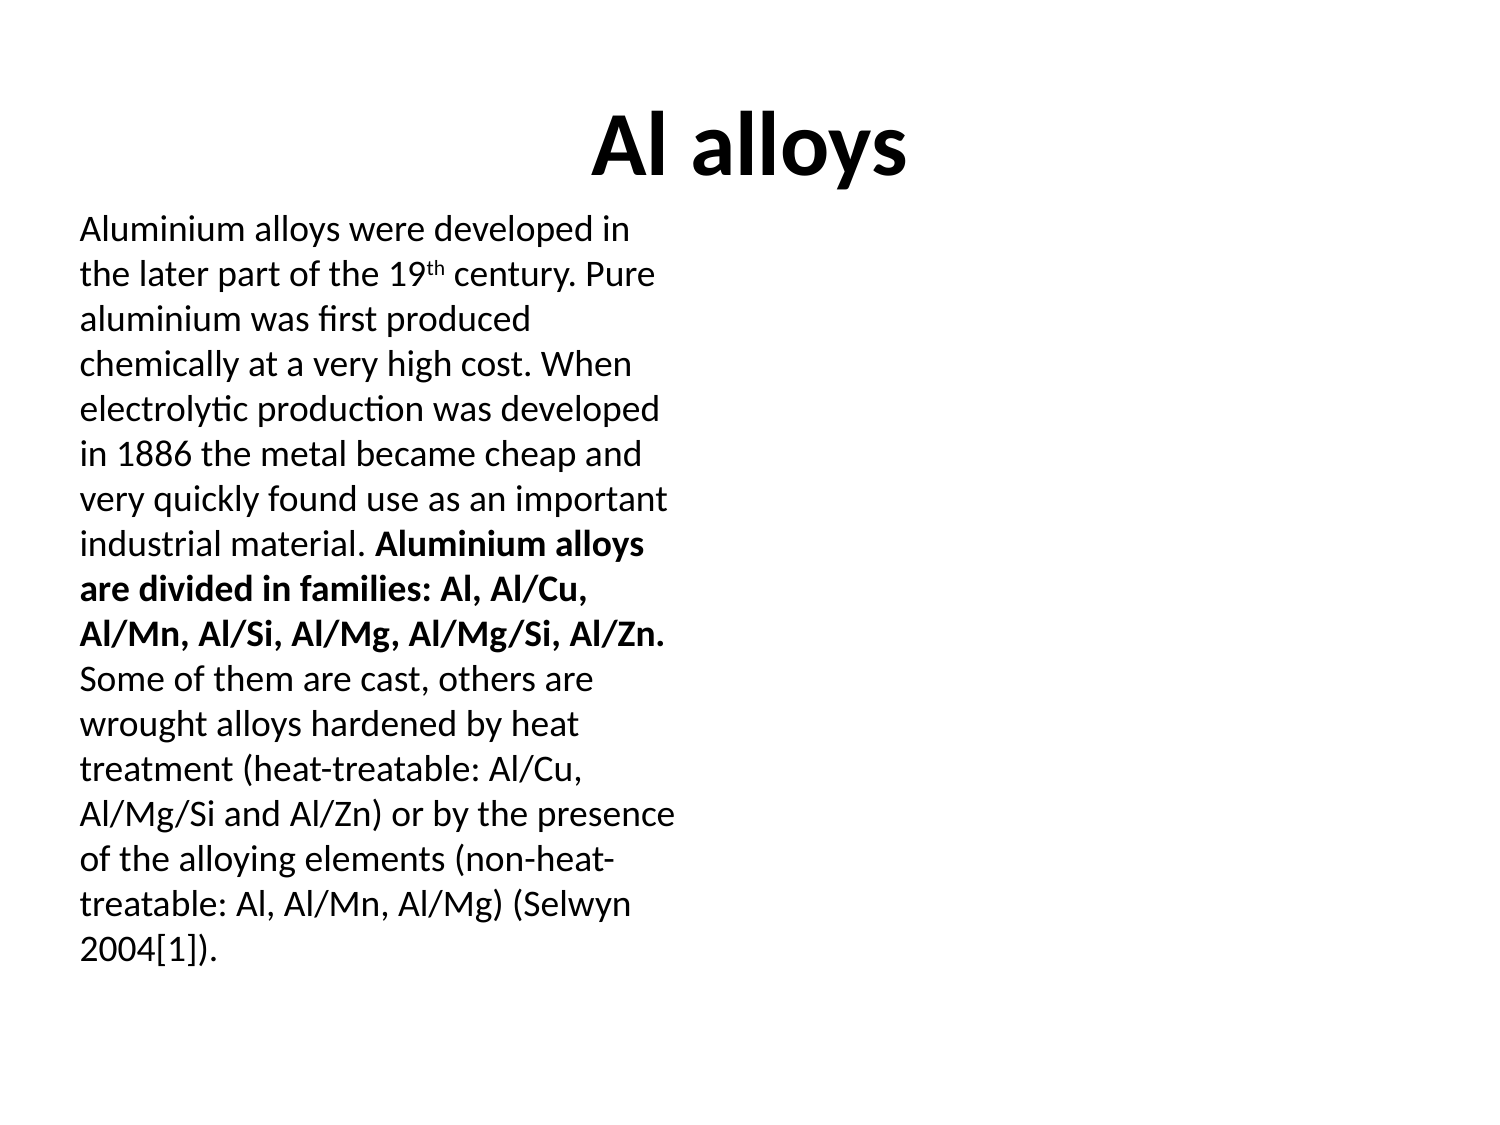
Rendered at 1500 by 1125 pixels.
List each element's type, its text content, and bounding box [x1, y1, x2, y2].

text_box Aluminium alloys were developed in the later part of the 19th century. Pure aluminium was first produced chemically at a very high cost. When electrolytic production was developed in 1886 the metal became cheap and very quickly found use as an important industrial material. Aluminium alloys are divided in families: Al, Al/Cu, Al/Mn, Al/Si, Al/Mg, Al/Mg/Si, Al/Zn. Some of them are cast, others are wrought alloys hardened by heat treatment (heat-treatable: Al/Cu, Al/Mg/Si and Al/Zn) or by the presence of the alloying elements (non-heat-treatable: Al, Al/Mn, Al/Mg) (Selwyn 2004[1]). [64, 196, 703, 976]
title Al alloys [75, 45, 1425, 233]
